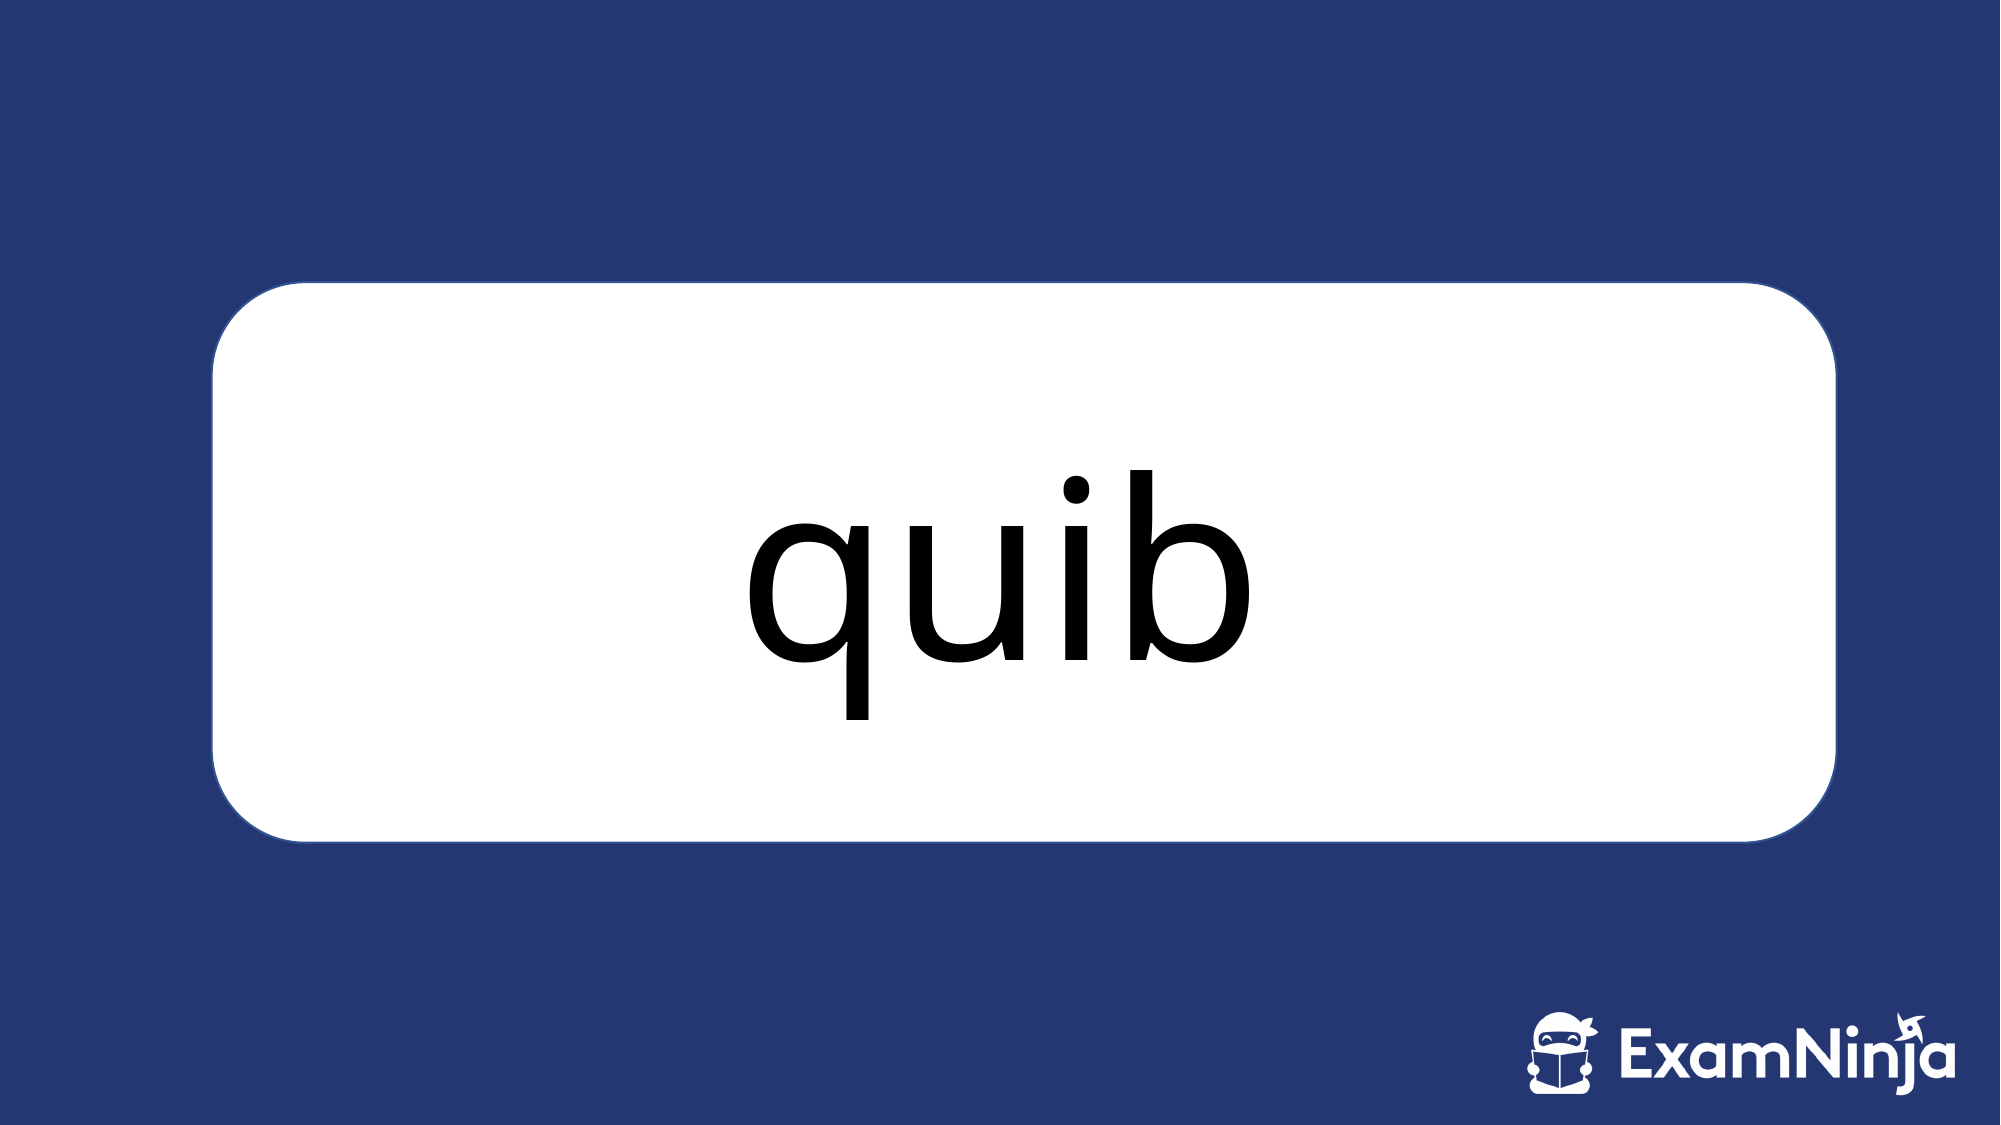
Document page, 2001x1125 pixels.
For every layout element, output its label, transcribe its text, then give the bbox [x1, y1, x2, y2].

text_box [210, 719, 1838, 844]
text_box [210, 281, 1838, 403]
text_box quib [143, 403, 1857, 719]
picture [1501, 1003, 1979, 1102]
